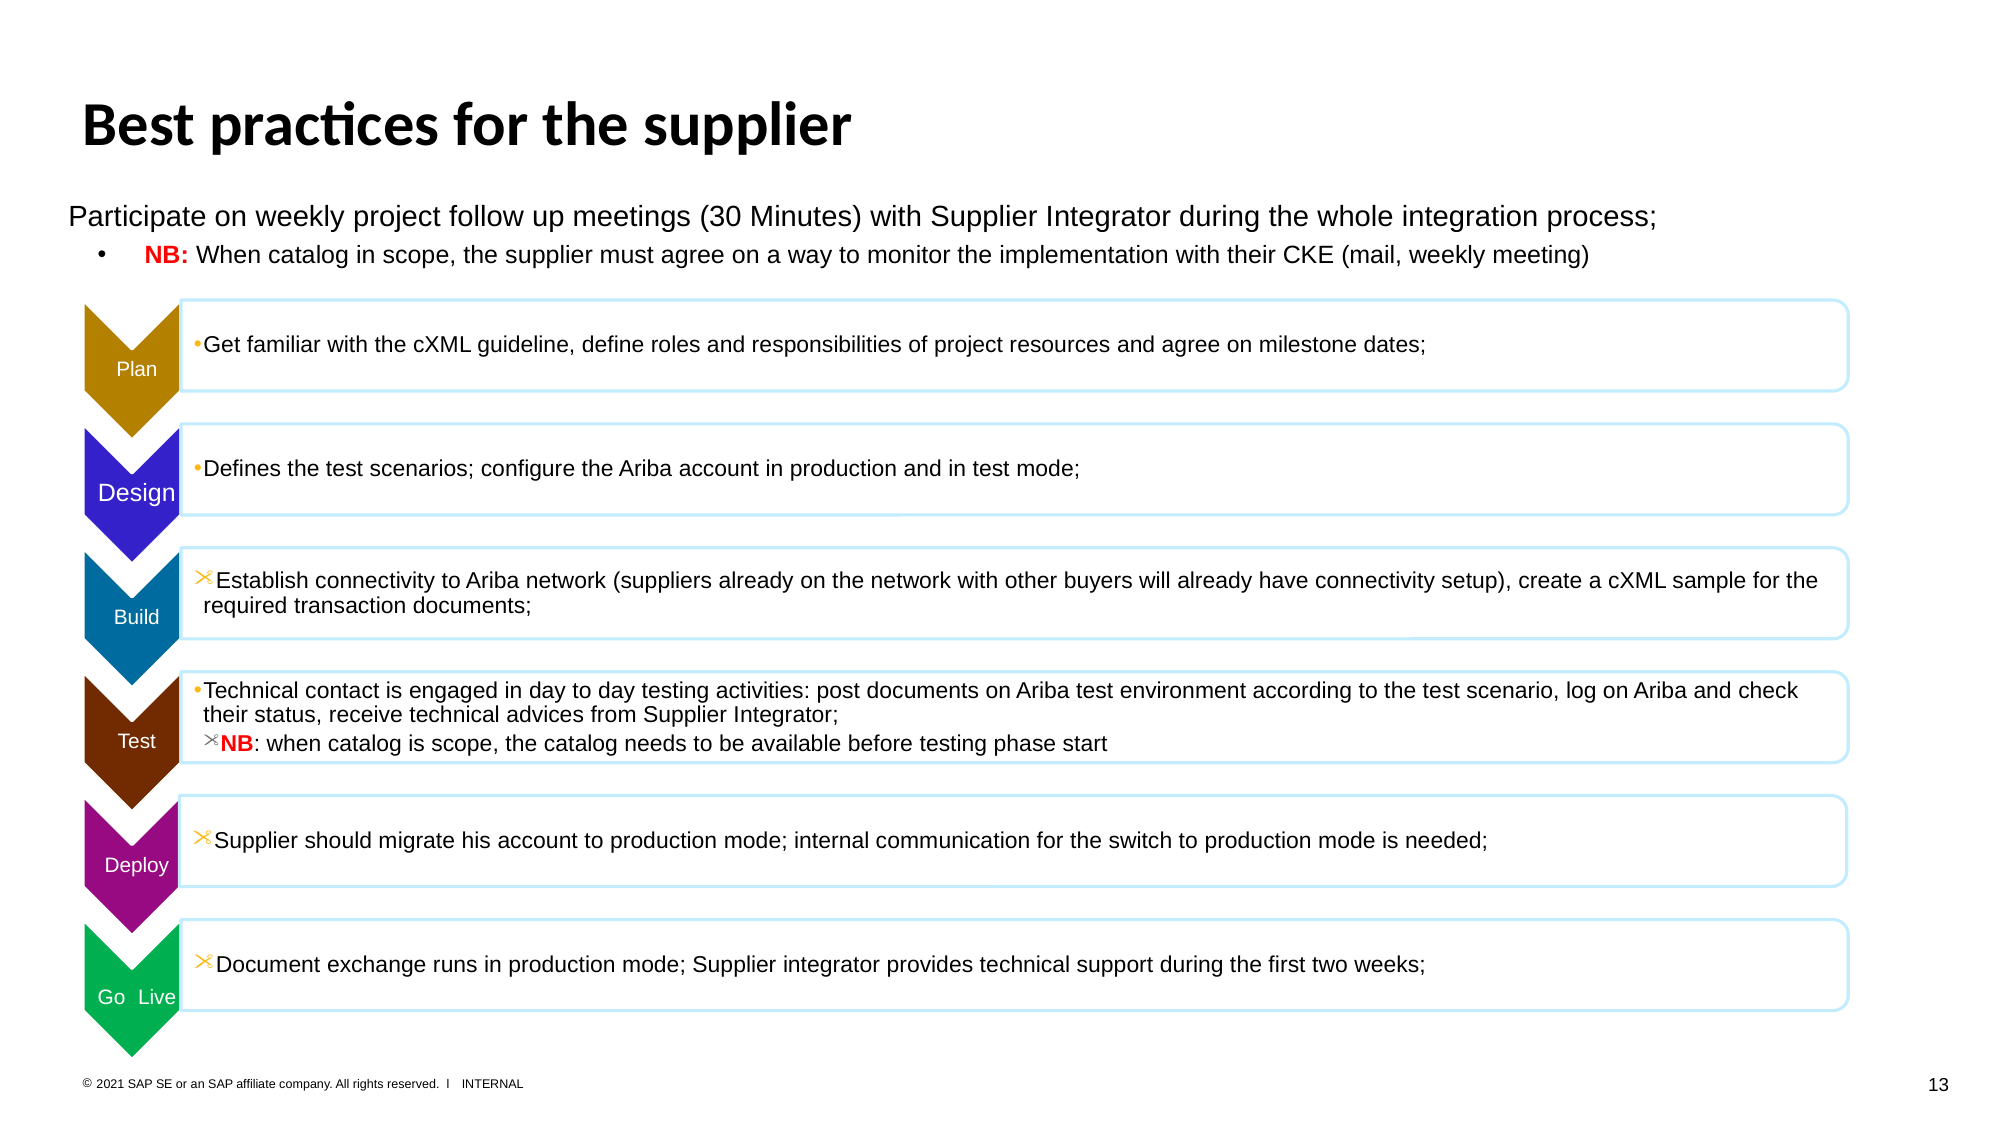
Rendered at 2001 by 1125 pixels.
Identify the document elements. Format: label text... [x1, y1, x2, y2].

text_box Participate on weekly project follow up meetings (30 Minutes) with Supplier Integrator during the whole integration process; NB: When catalog in scope, the supplier must agree on a way to monitor the implementation with their CKE (mail, weekly meeting) [53, 190, 1947, 282]
title Best practices for the supplier [82, 82, 1918, 159]
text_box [82, 299, 1849, 1061]
